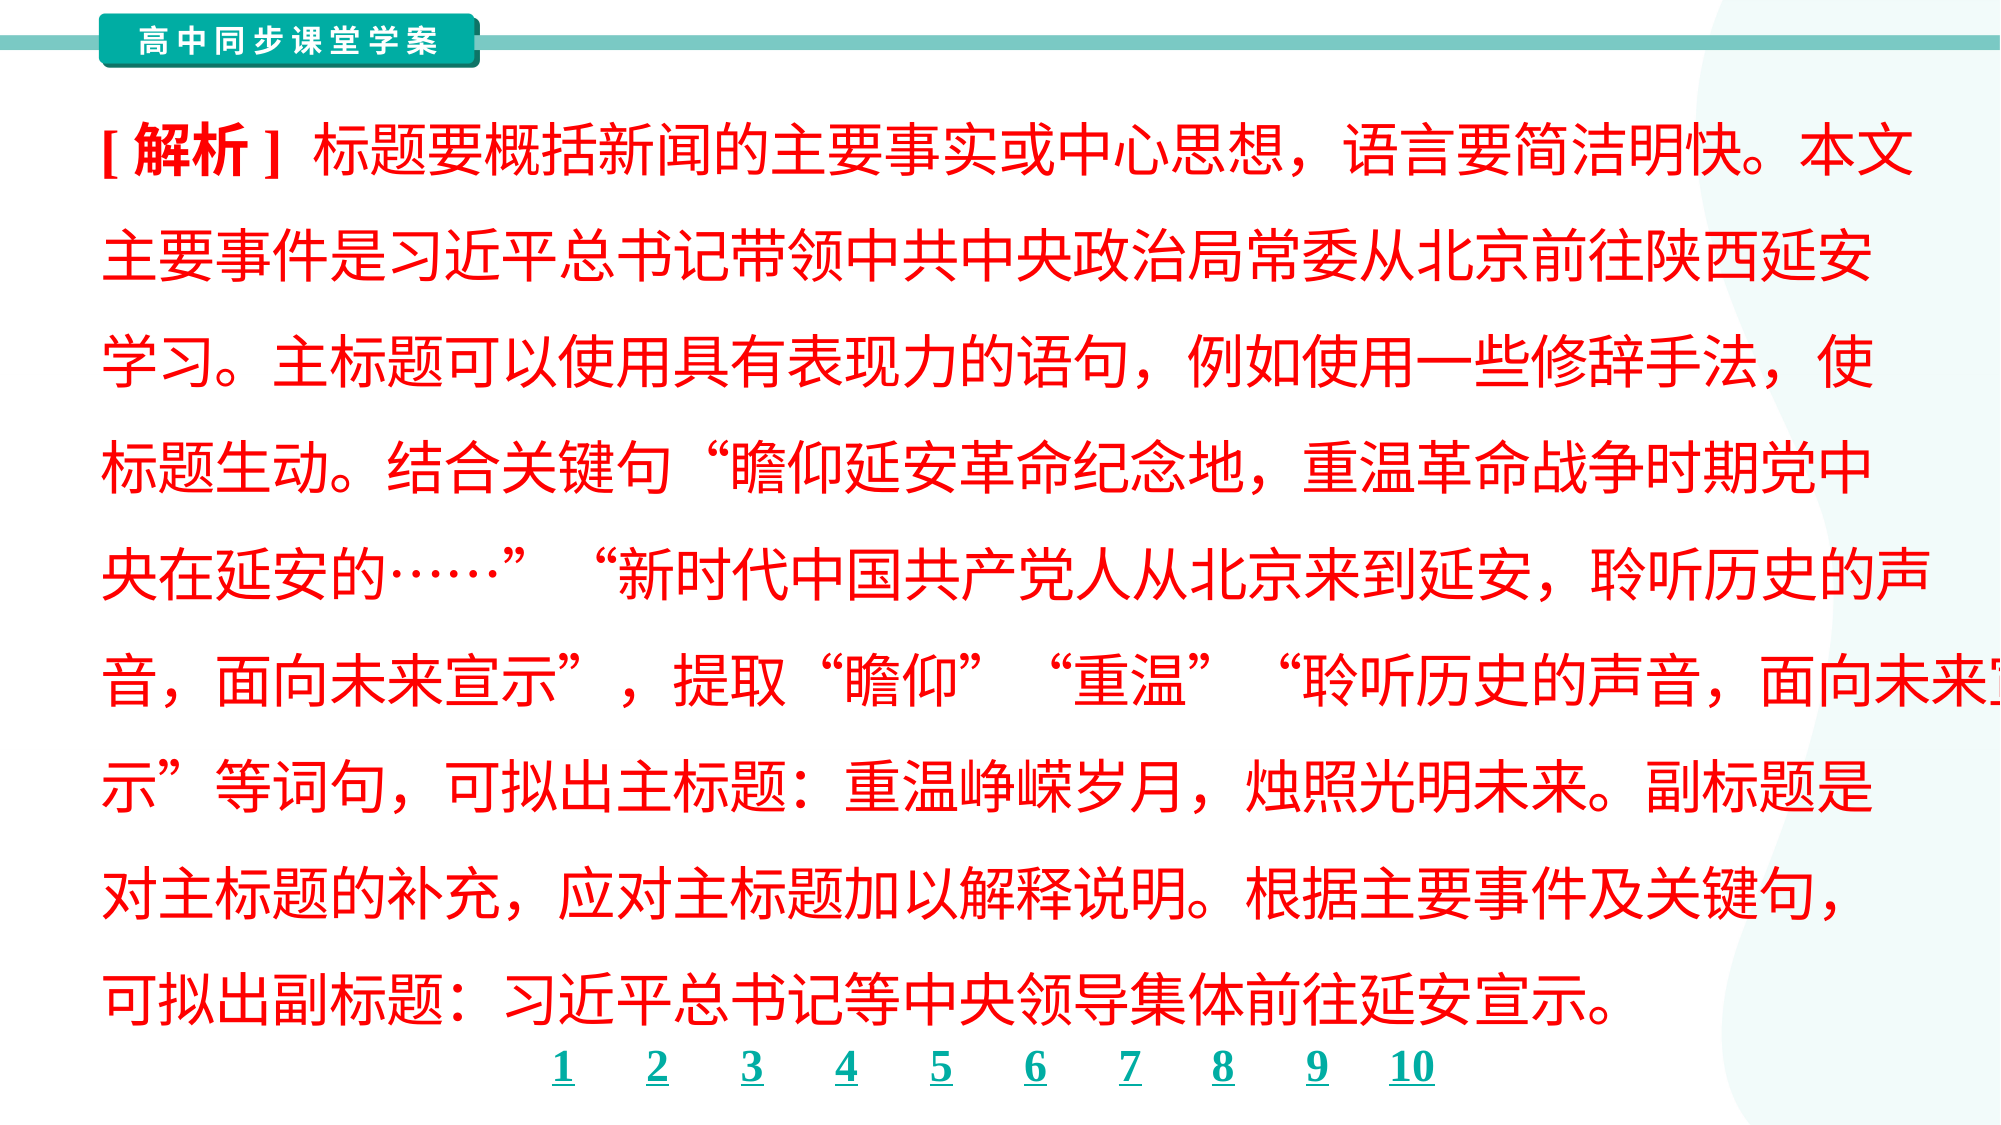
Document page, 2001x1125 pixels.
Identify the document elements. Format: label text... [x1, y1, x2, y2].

picture [0, 0, 2000, 1125]
text_box [解析] 标题要概括新闻的主要事实或中心思想，语言要简洁明快。本文 主要事件是习近平总书记带领中共中央政治局常委从北京前往陕西延安 学习。主标题可以使用具有表现力的语句，例如使用一些修辞手法，使 标题生动。结合关键句“瞻仰延安革命纪念地，重温革命战争时期党中 央在延安的……”“新时代中国共产党人从北京来到延安，聆听历史的声 音，面向未来宣示”，提取“瞻仰”“重温”“聆听历史的声音，面向未来宣 示”等词句，可拟出主标题：重温峥嵘岁月，烛照光明未来。副标题是 对主标题的补充，应对主标题加以解释说明。根据主要事件及关键句， 可拟出副标题：习近平总书记等中央领导集体前往延安宣示。 [100, 76, 1899, 1033]
